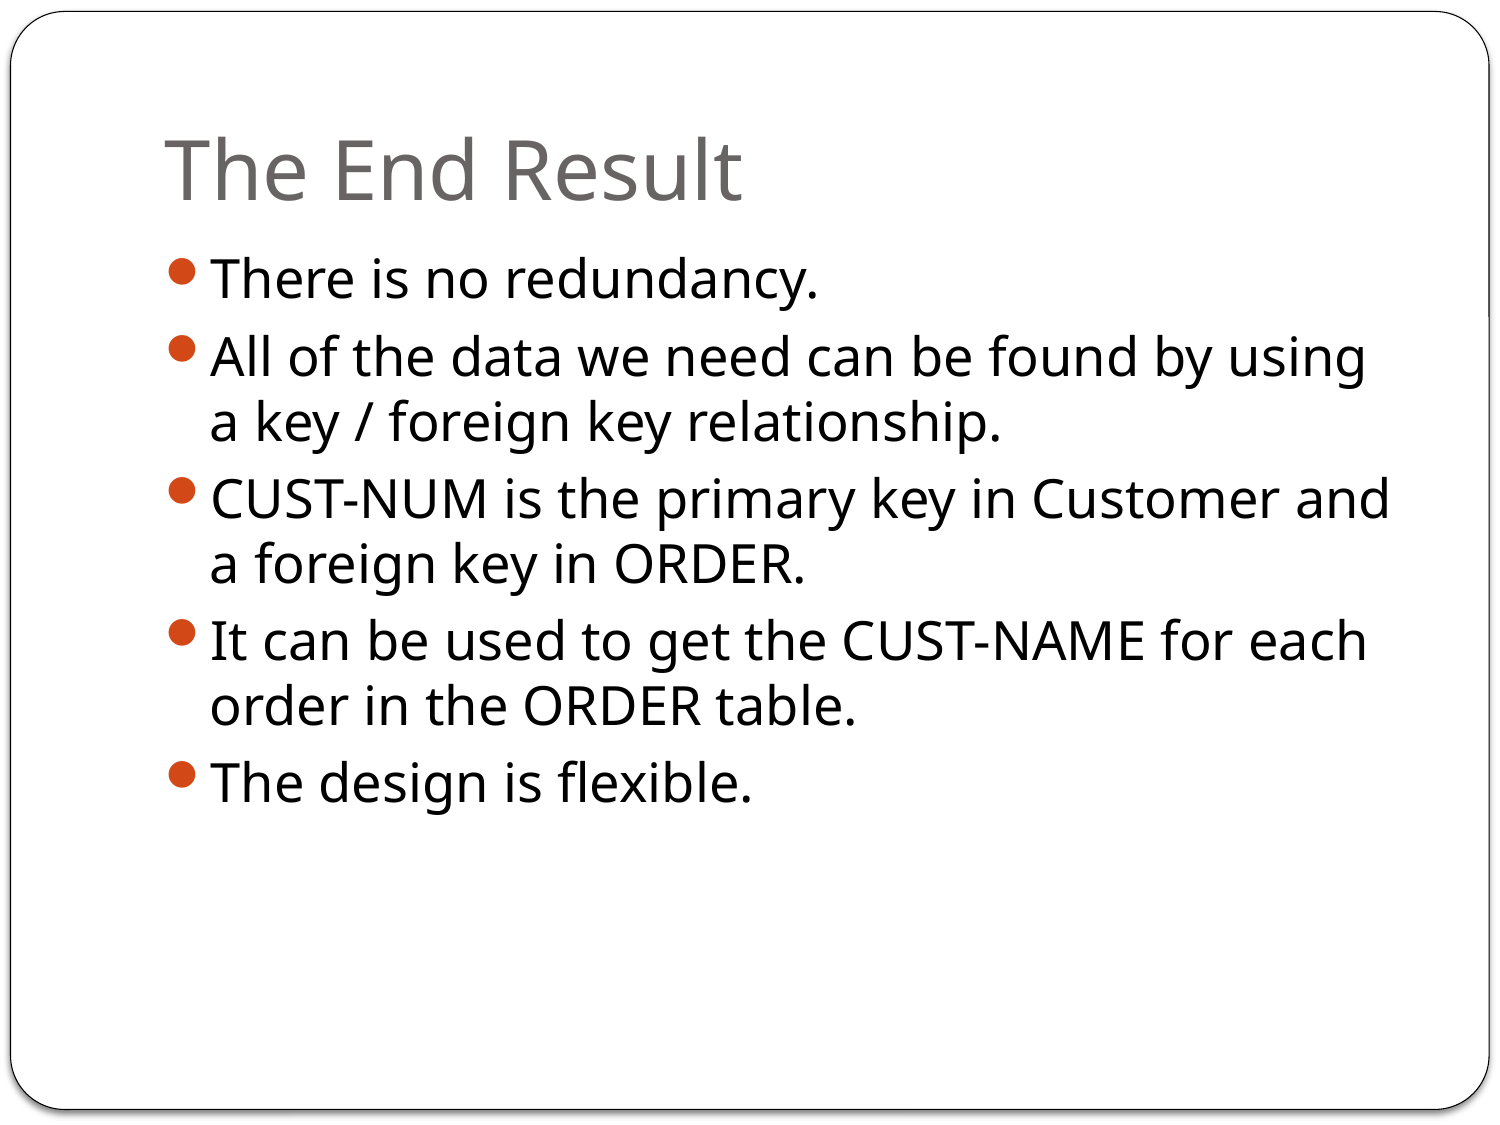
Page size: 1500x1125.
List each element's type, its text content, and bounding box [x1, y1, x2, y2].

list There is no redundancy. All of the data we need can be found by using a key / foreign key relationship. CUST-NUM is the primary key in Customer and a foreign key in ORDER. It can be used to get the CUST-NAME for each order in the ORDER table. The design is flexible. [150, 237, 1425, 988]
title The End Result [150, 45, 1425, 233]
